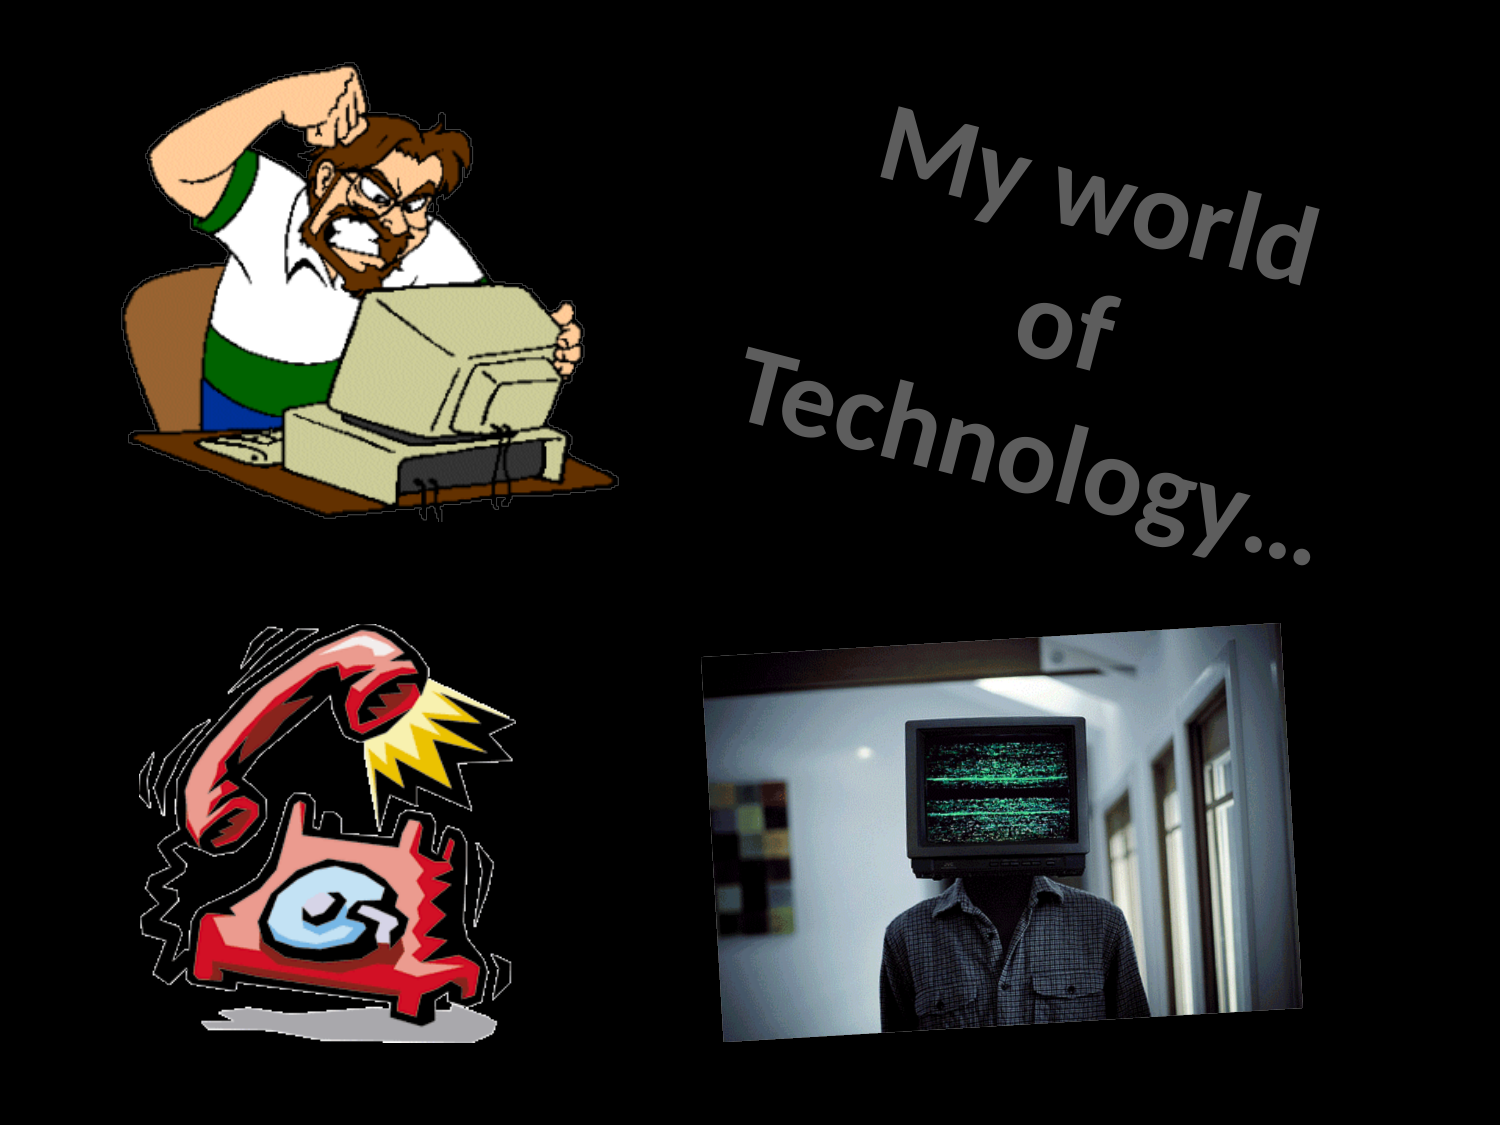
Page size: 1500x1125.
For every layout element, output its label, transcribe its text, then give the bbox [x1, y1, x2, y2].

text_box My world of Technology… [707, 35, 1429, 603]
picture [116, 58, 622, 522]
picture [701, 623, 1302, 1042]
picture [138, 623, 516, 1044]
